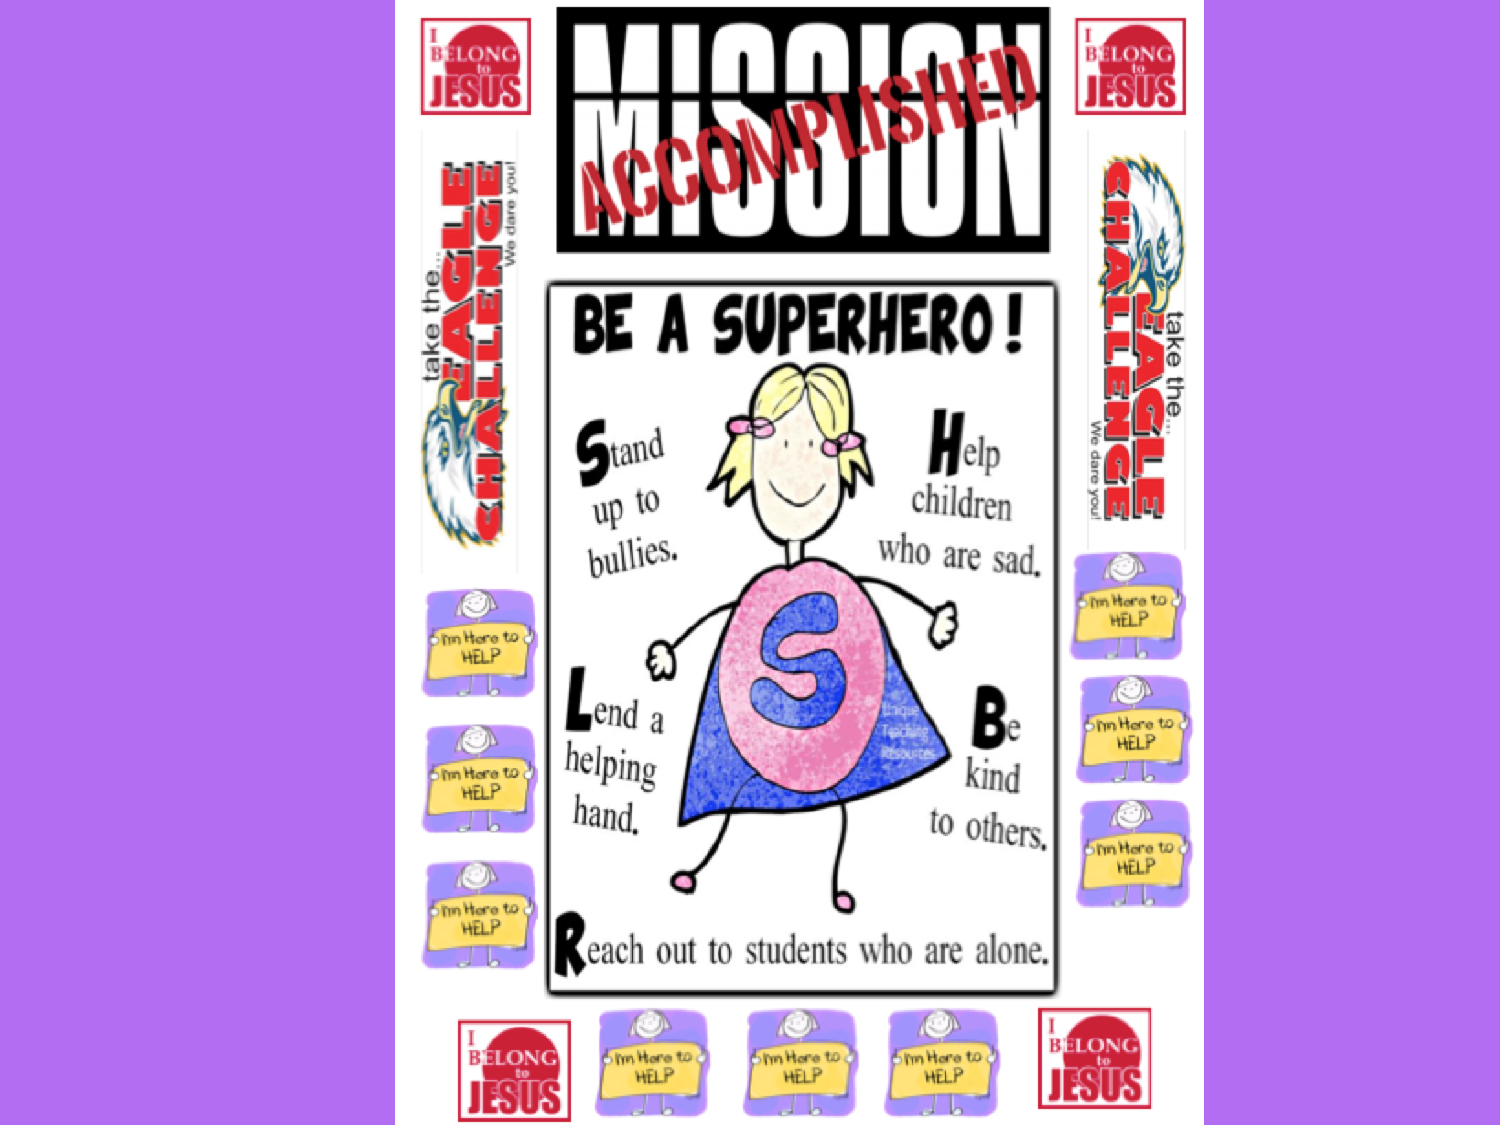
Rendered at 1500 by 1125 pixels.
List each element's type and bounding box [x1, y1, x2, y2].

picture [395, 0, 1205, 1125]
